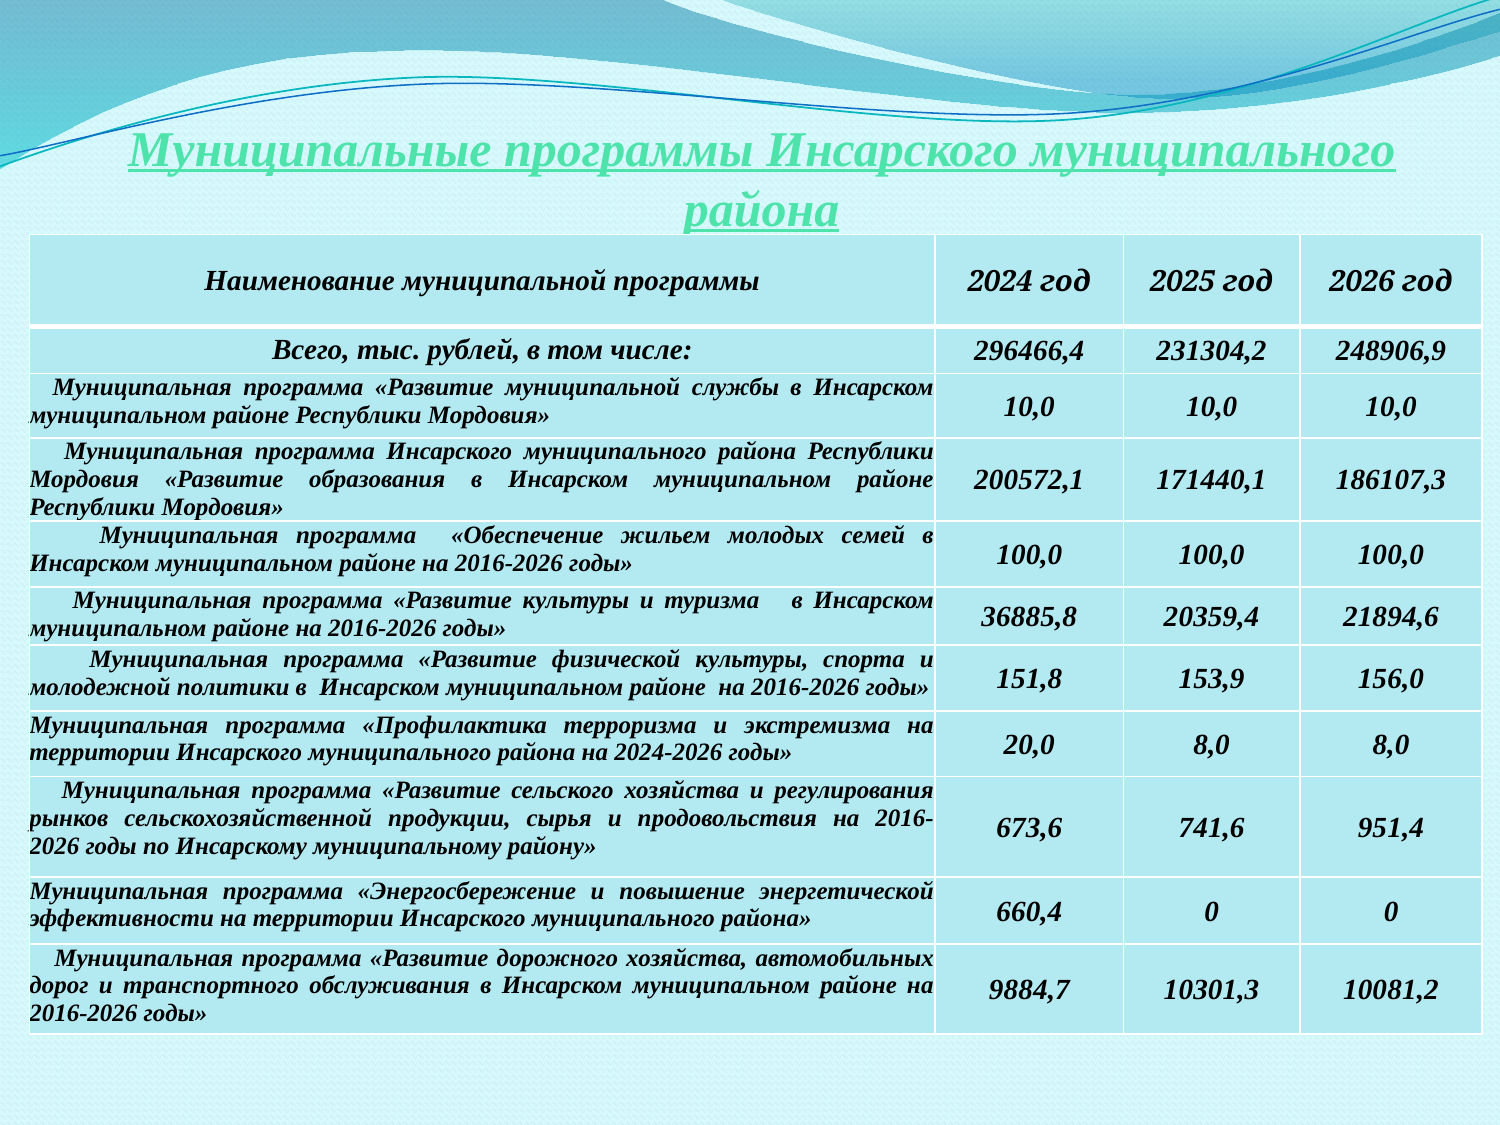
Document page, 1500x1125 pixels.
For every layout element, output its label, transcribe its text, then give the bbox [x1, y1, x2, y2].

table_cell 0 [1301, 878, 1481, 943]
table_cell Муниципальная программа «Развитие муниципальной службы в Инсарском муниципальном районе Республики Мордовия» [30, 374, 934, 437]
table_cell 741,6 [1124, 777, 1299, 876]
table_cell 200572,1 [936, 439, 1123, 520]
table_cell Муниципальная программа «Обеспечение жильем молодых семей в Инсарском муниципальном районе на 2016-2026 годы» [30, 522, 934, 586]
table_cell 8,0 [1301, 712, 1481, 776]
table_cell 10,0 [1124, 374, 1299, 437]
table_cell Муниципальная программа «Энергосбережение и повышение энергетической эффективности на территории Инсарского муниципального района» [30, 878, 934, 943]
table_cell 10081,2 [1301, 945, 1481, 1033]
table_header Наименование муниципальной программы [30, 235, 934, 324]
table_cell 171440,1 [1124, 439, 1299, 520]
table_cell 0 [1124, 878, 1299, 943]
table_cell 951,4 [1301, 777, 1481, 876]
table_header 2026 год [1301, 235, 1481, 324]
table_cell Муниципальная программа «Развитие дорожного хозяйства, автомобильных дорог и транспортного обслуживания в Инсарском муниципальном районе на 2016-2026 годы» [30, 945, 934, 1033]
table_cell 20,0 [936, 712, 1123, 776]
table_cell 10301,3 [1124, 945, 1299, 1033]
table_cell 100,0 [1301, 522, 1481, 586]
table_cell Всего, тыс. рублей, в том числе: [30, 329, 934, 373]
table_cell Муниципальная программа «Профилактика терроризма и экстремизма на территории Инсарского муниципального района на 2024-2026 годы» [30, 712, 934, 776]
table_cell 36885,8 [936, 588, 1123, 644]
table_cell 10,0 [1301, 374, 1481, 437]
title Муниципальные программы Инсарского муниципального района [58, 117, 1465, 234]
table_cell 673,6 [936, 777, 1123, 876]
table_cell Муниципальная программа «Развитие сельского хозяйства и регулирования рынков сельскохозяйственной продукции, сырья и продовольствия на 2016-2026 годы по Инсарскому муниципальному району» [30, 777, 934, 876]
table_cell 153,9 [1124, 646, 1299, 710]
table_cell 100,0 [1124, 522, 1299, 586]
table_cell 231304,2 [1124, 329, 1299, 373]
table_cell 20359,4 [1124, 588, 1299, 644]
table_header 2025 год [1124, 235, 1299, 324]
table_cell 8,0 [1124, 712, 1299, 776]
table_cell 21894,6 [1301, 588, 1481, 644]
table_cell 248906,9 [1301, 329, 1481, 373]
table_cell Муниципальная программа Инсарского муниципального района Республики Мордовия «Развитие образования в Инсарском муниципальном районе Республики Мордовия» [30, 439, 934, 520]
table_cell 156,0 [1301, 646, 1481, 710]
table_cell 10,0 [936, 374, 1123, 437]
table_cell Муниципальная программа «Развитие культуры и туризма в Инсарском муниципальном районе на 2016-2026 годы» [30, 588, 934, 644]
table_cell 151,8 [936, 646, 1123, 710]
table_cell 100,0 [936, 522, 1123, 586]
table_cell 9884,7 [936, 945, 1123, 1033]
table_header 2024 год [936, 235, 1123, 324]
table_cell 296466,4 [936, 329, 1123, 373]
table_cell 186107,3 [1301, 439, 1481, 520]
table_cell 660,4 [936, 878, 1123, 943]
table_cell Муниципальная программа «Развитие физической культуры, спорта и молодежной политики в Инсарском муниципальном районе на 2016-2026 годы» [30, 646, 934, 710]
